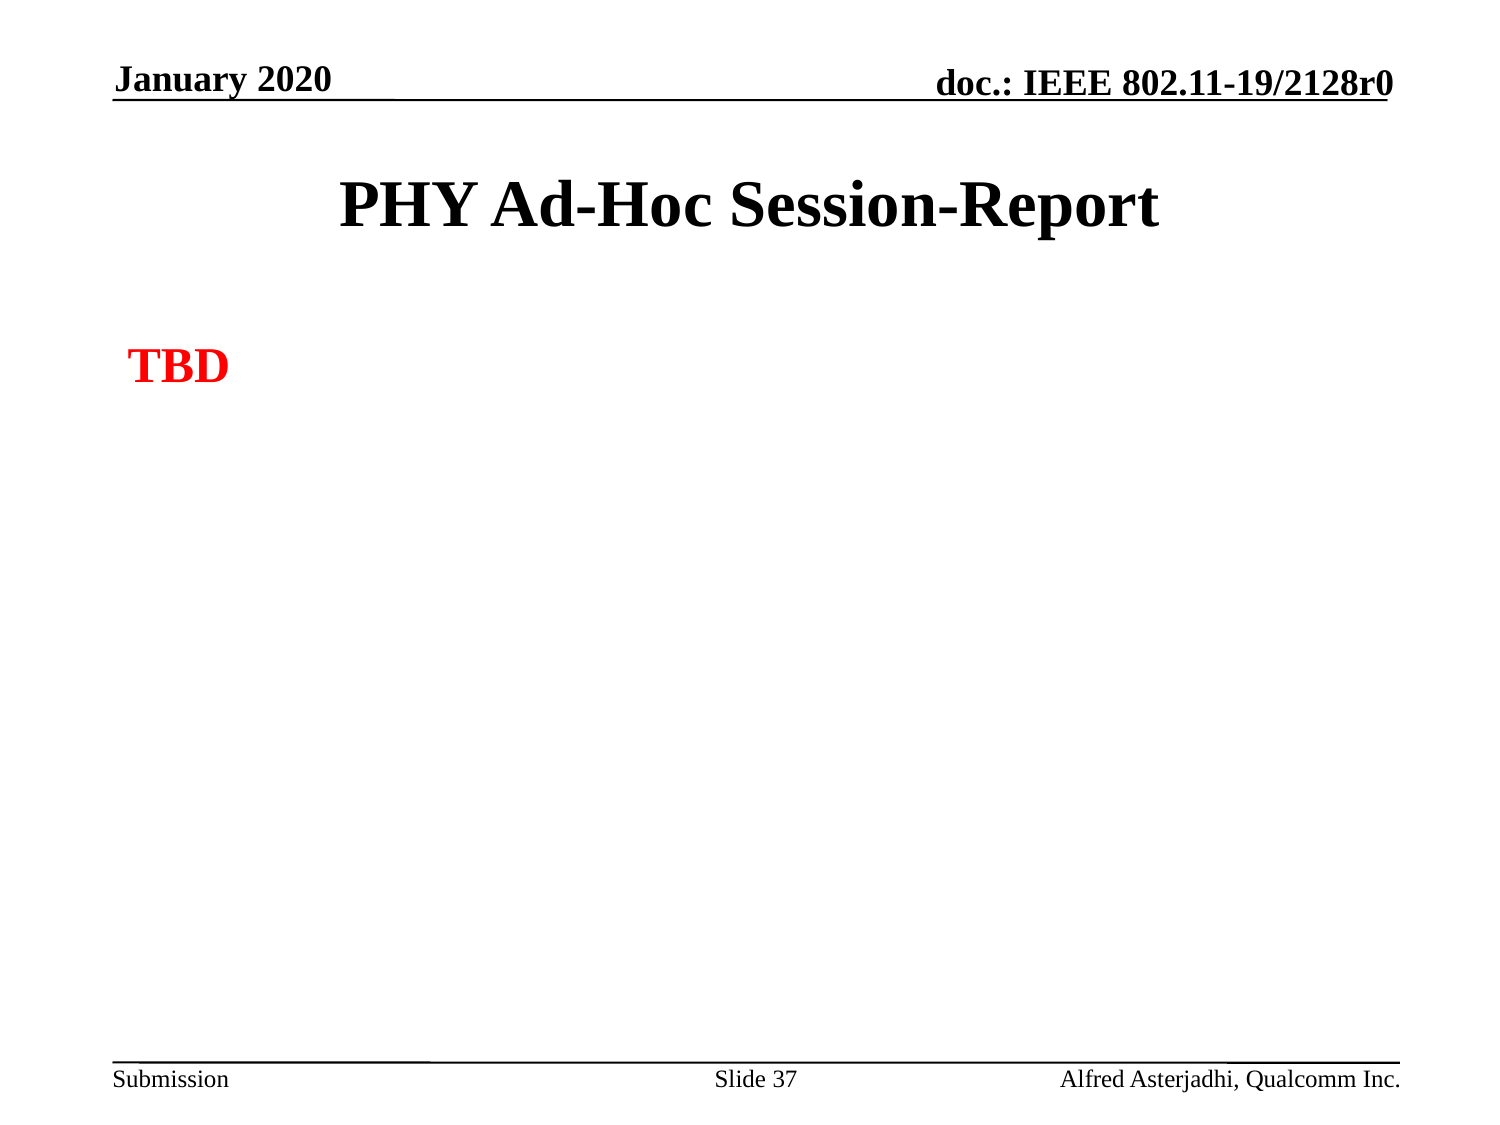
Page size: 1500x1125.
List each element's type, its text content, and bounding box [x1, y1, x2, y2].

slide_number Slide 37 [712, 1061, 800, 1123]
title PHY Ad-Hoc Session-Report [112, 112, 1388, 288]
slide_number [114, 54, 493, 100]
list TBD [112, 324, 1388, 1000]
footer Alfred Asterjadhi, Qualcomm Inc. [878, 1061, 1402, 1093]
